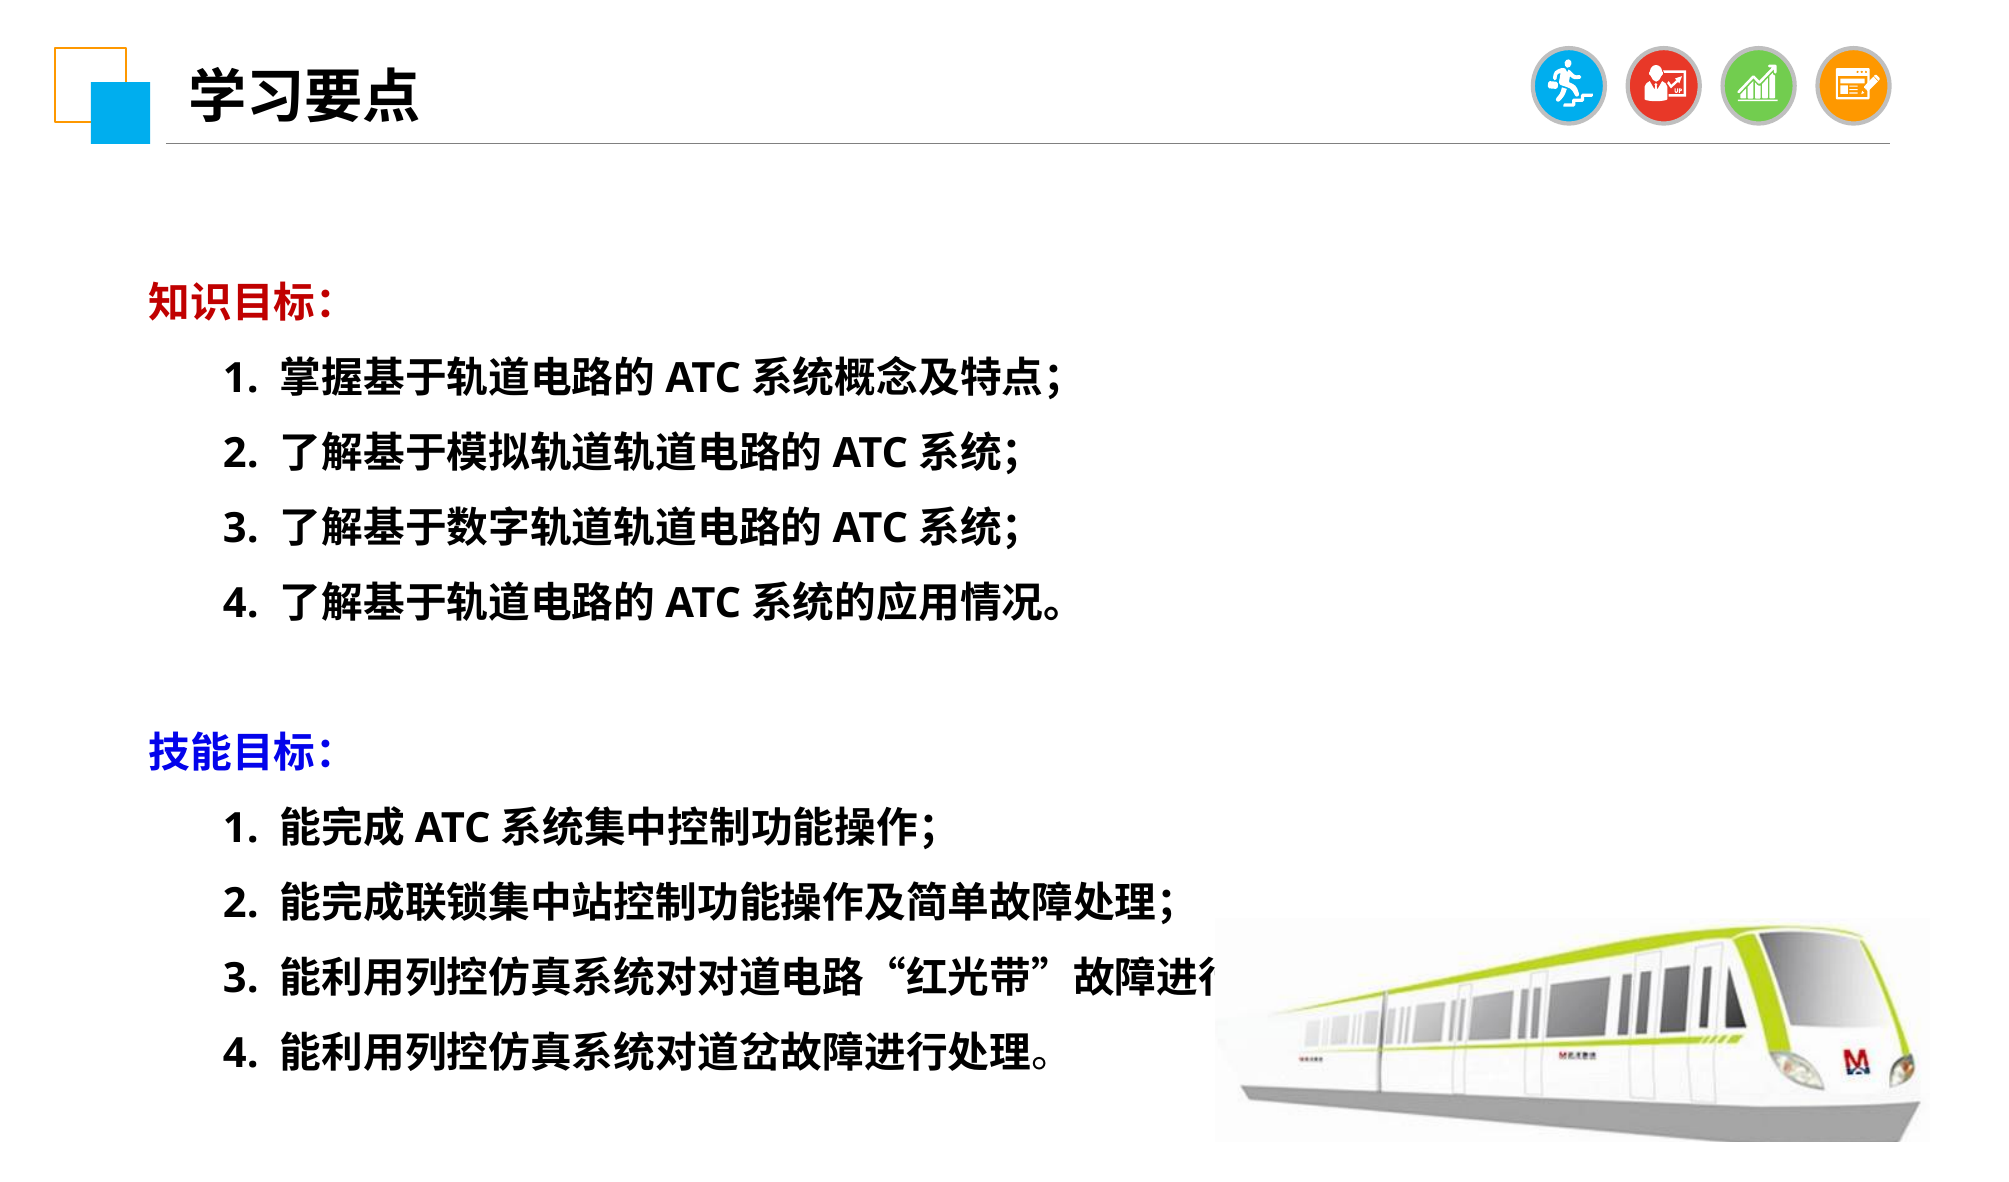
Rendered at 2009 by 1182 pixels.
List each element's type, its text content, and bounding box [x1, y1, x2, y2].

picture [1214, 918, 1931, 1142]
text_box 学习要点 [173, 51, 437, 137]
text_box 知识目标： 1. 掌握基于轨道电路的ATC系统概念及特点； 2. 了解基于模拟轨道轨道电路的ATC系统； 3. 了解基于数字轨道轨道电路的ATC系统； 4. 了解基于轨道电路的ATC系统的应用情况。 技能目标： 1. 能完成ATC系统集中控制功能操作； 2. 能完成联锁集中站控制功能操作及简单故障处理； 3. 能利用列控仿真系统对对道电路“红光带”故障进行处理； 4. 能利用列控仿真系统对道岔故障进行处理。 [89, 243, 1918, 1084]
